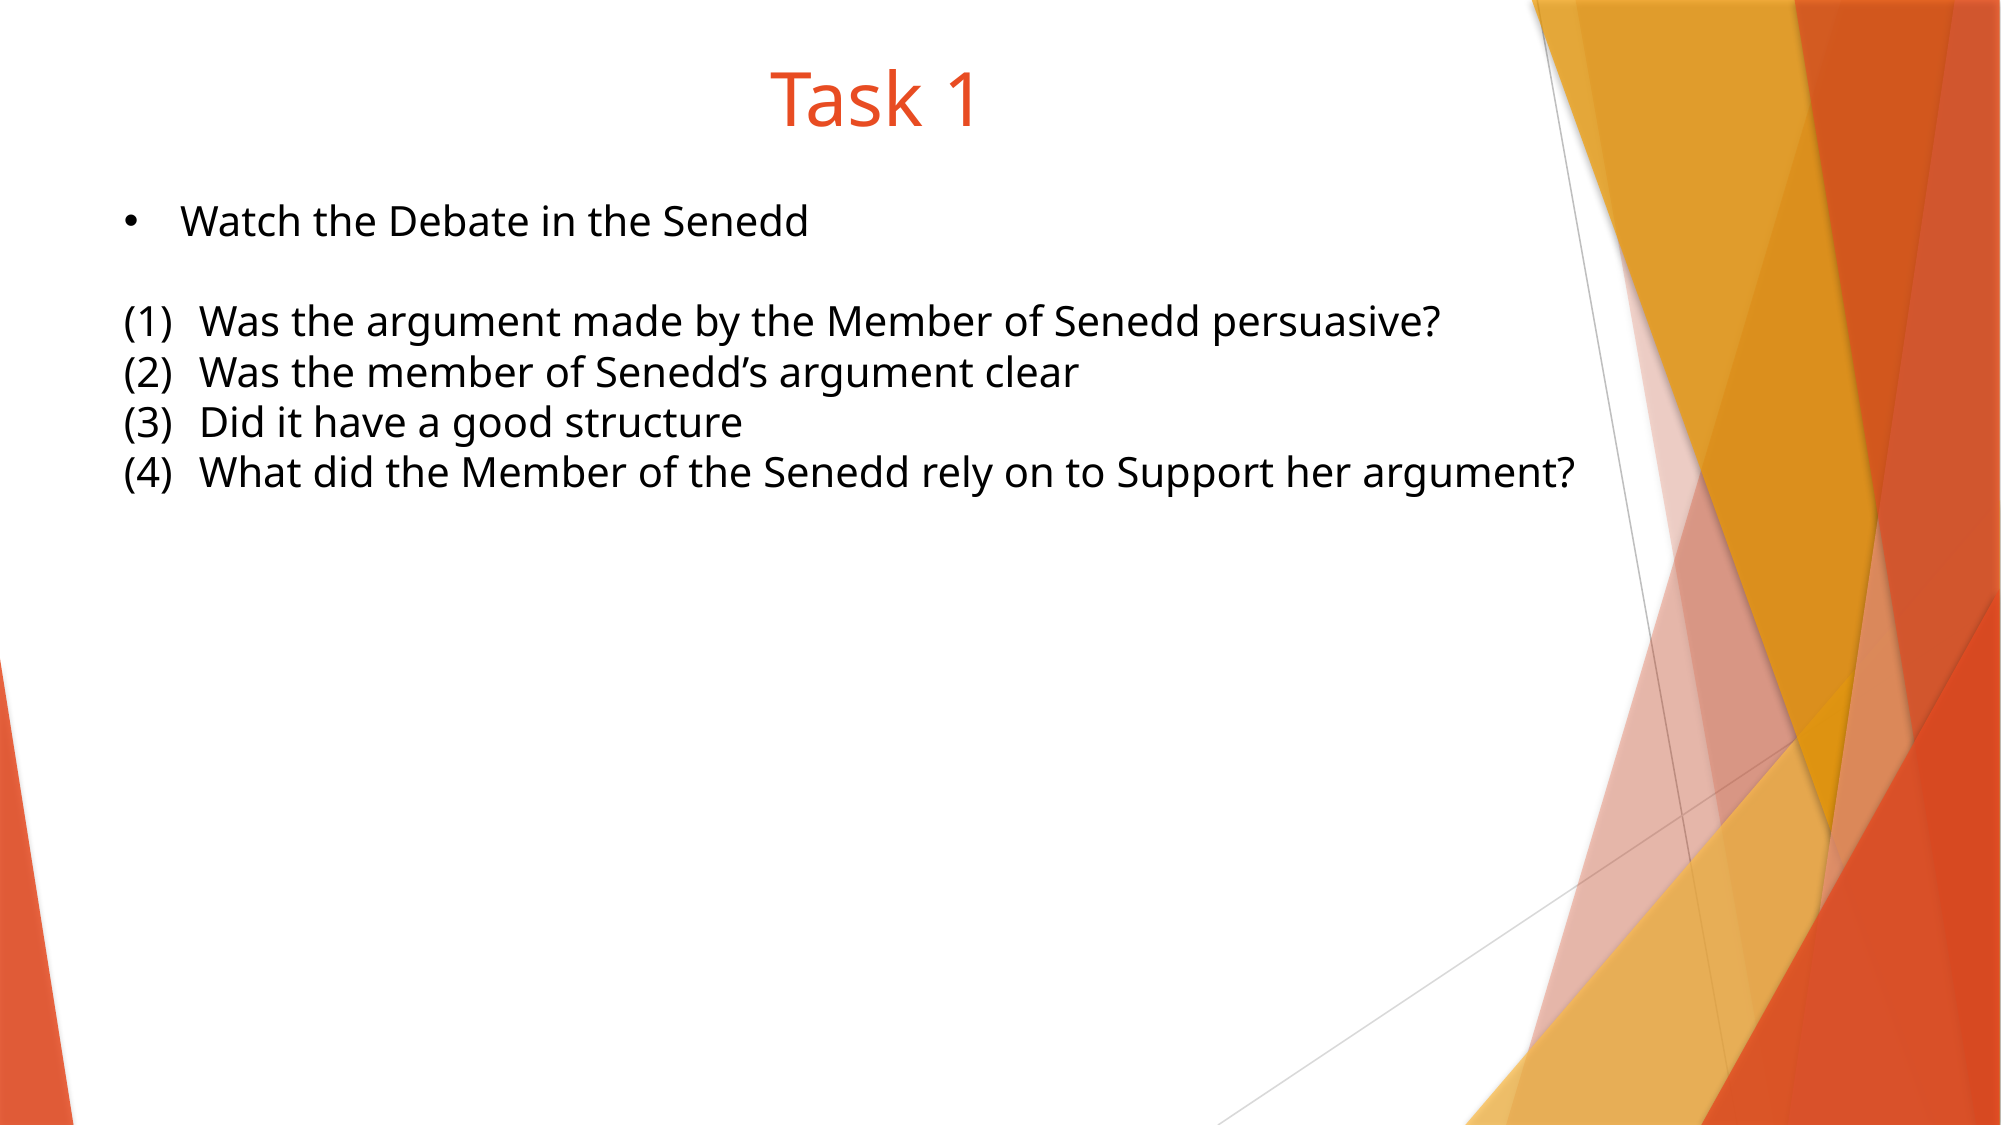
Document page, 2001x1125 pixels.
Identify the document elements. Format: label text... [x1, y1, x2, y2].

text_box Watch the Debate in the Senedd Was the argument made by the Member of Senedd persuasive? Was the member of Senedd’s argument clear Did it have a good structure What did the Member of the Senedd rely on to Support her argument? [109, 187, 1732, 673]
title Task 1 [152, 43, 1604, 168]
